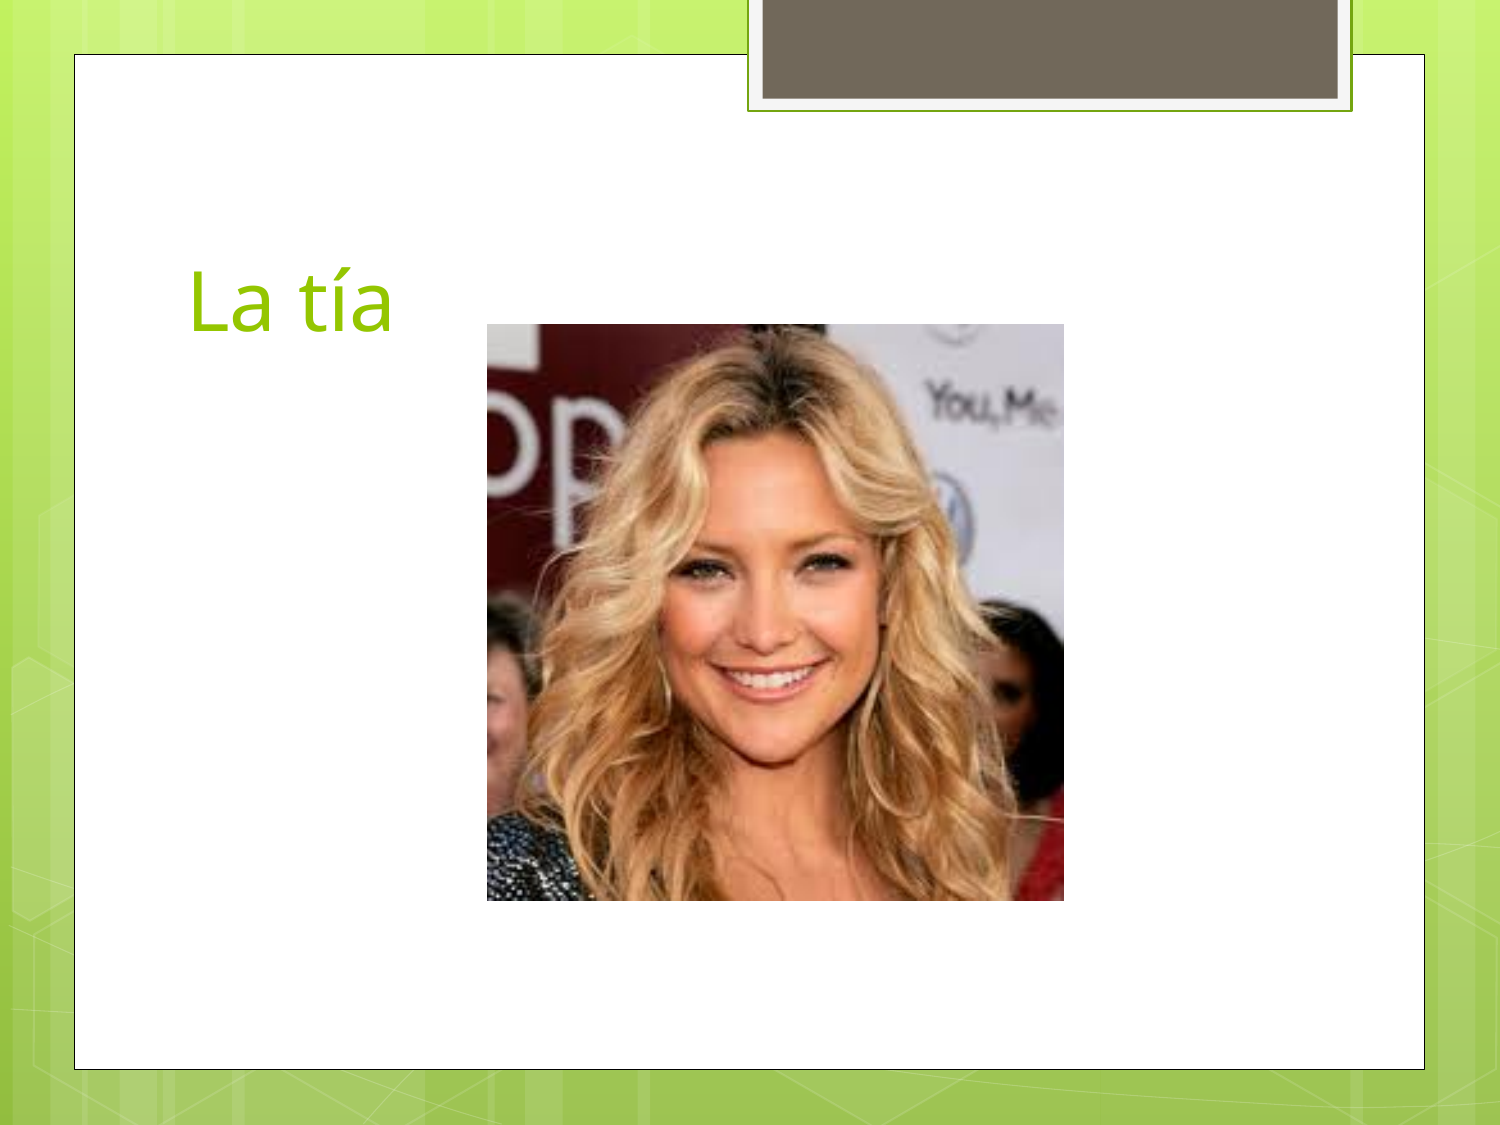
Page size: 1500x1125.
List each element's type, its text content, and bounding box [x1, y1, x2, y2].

title La tía [171, 168, 1324, 357]
picture [487, 324, 1064, 901]
